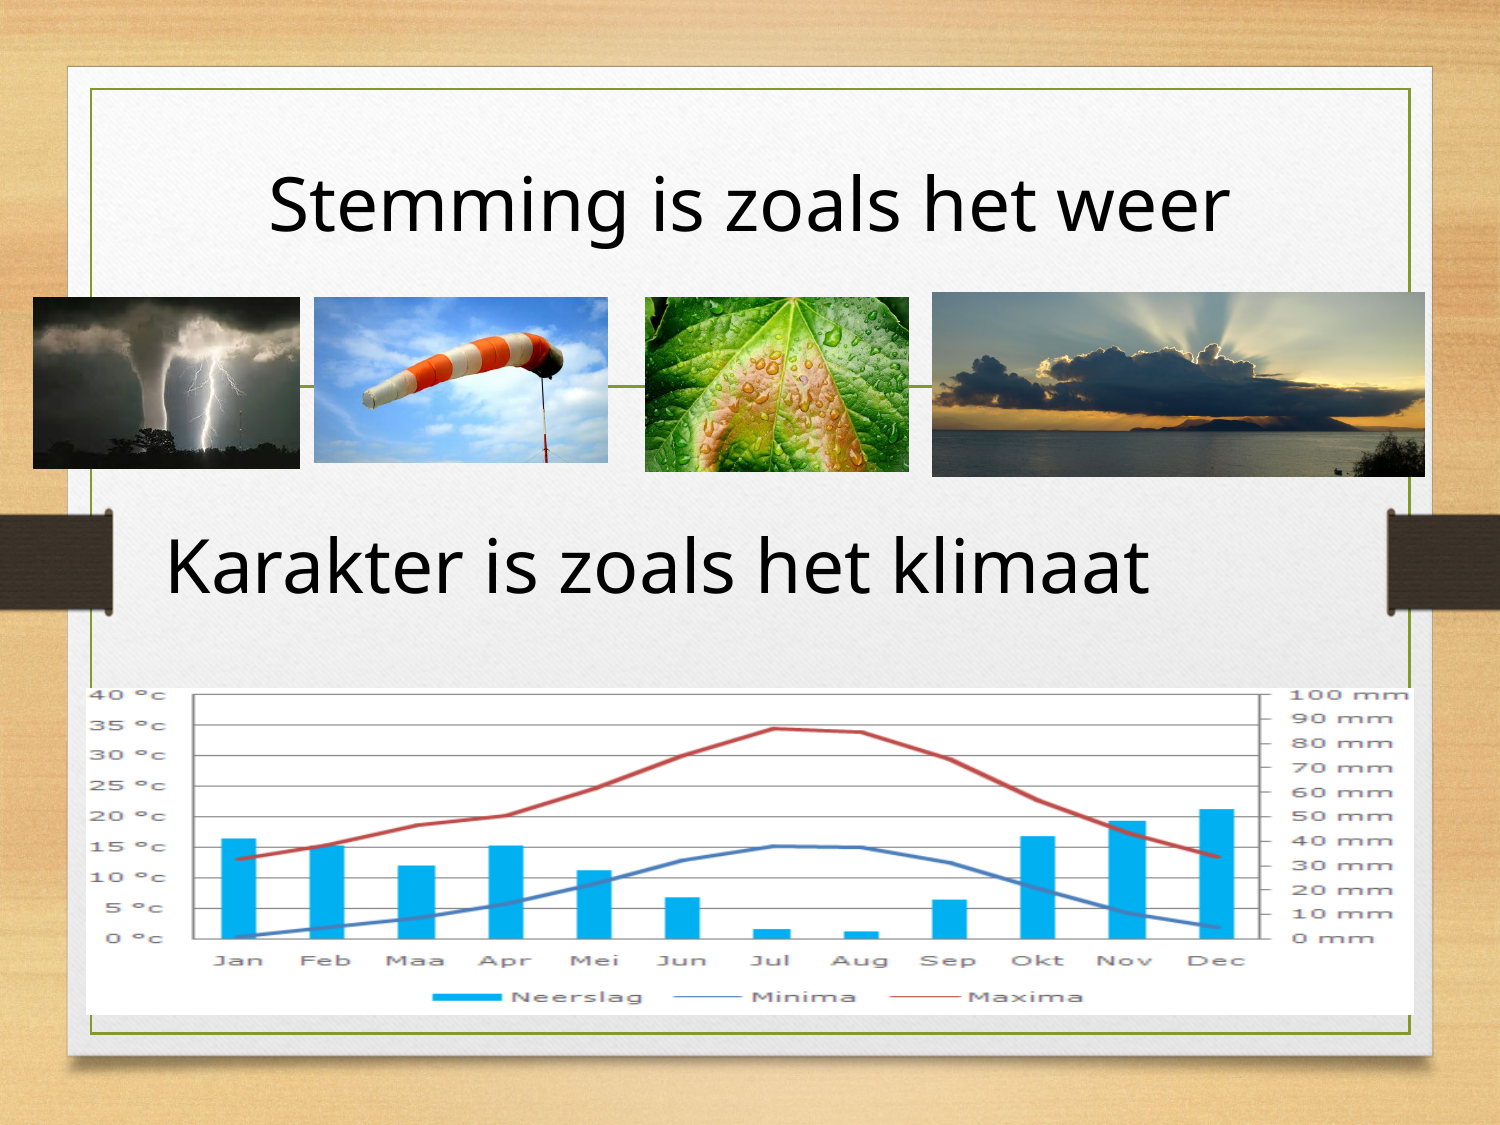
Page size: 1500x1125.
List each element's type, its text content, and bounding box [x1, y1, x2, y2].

title Stemming is zoals het weer [156, 85, 1344, 318]
picture [0, 0, 1500, 1125]
list Karakter is zoals het klimaat [52, 393, 1385, 910]
